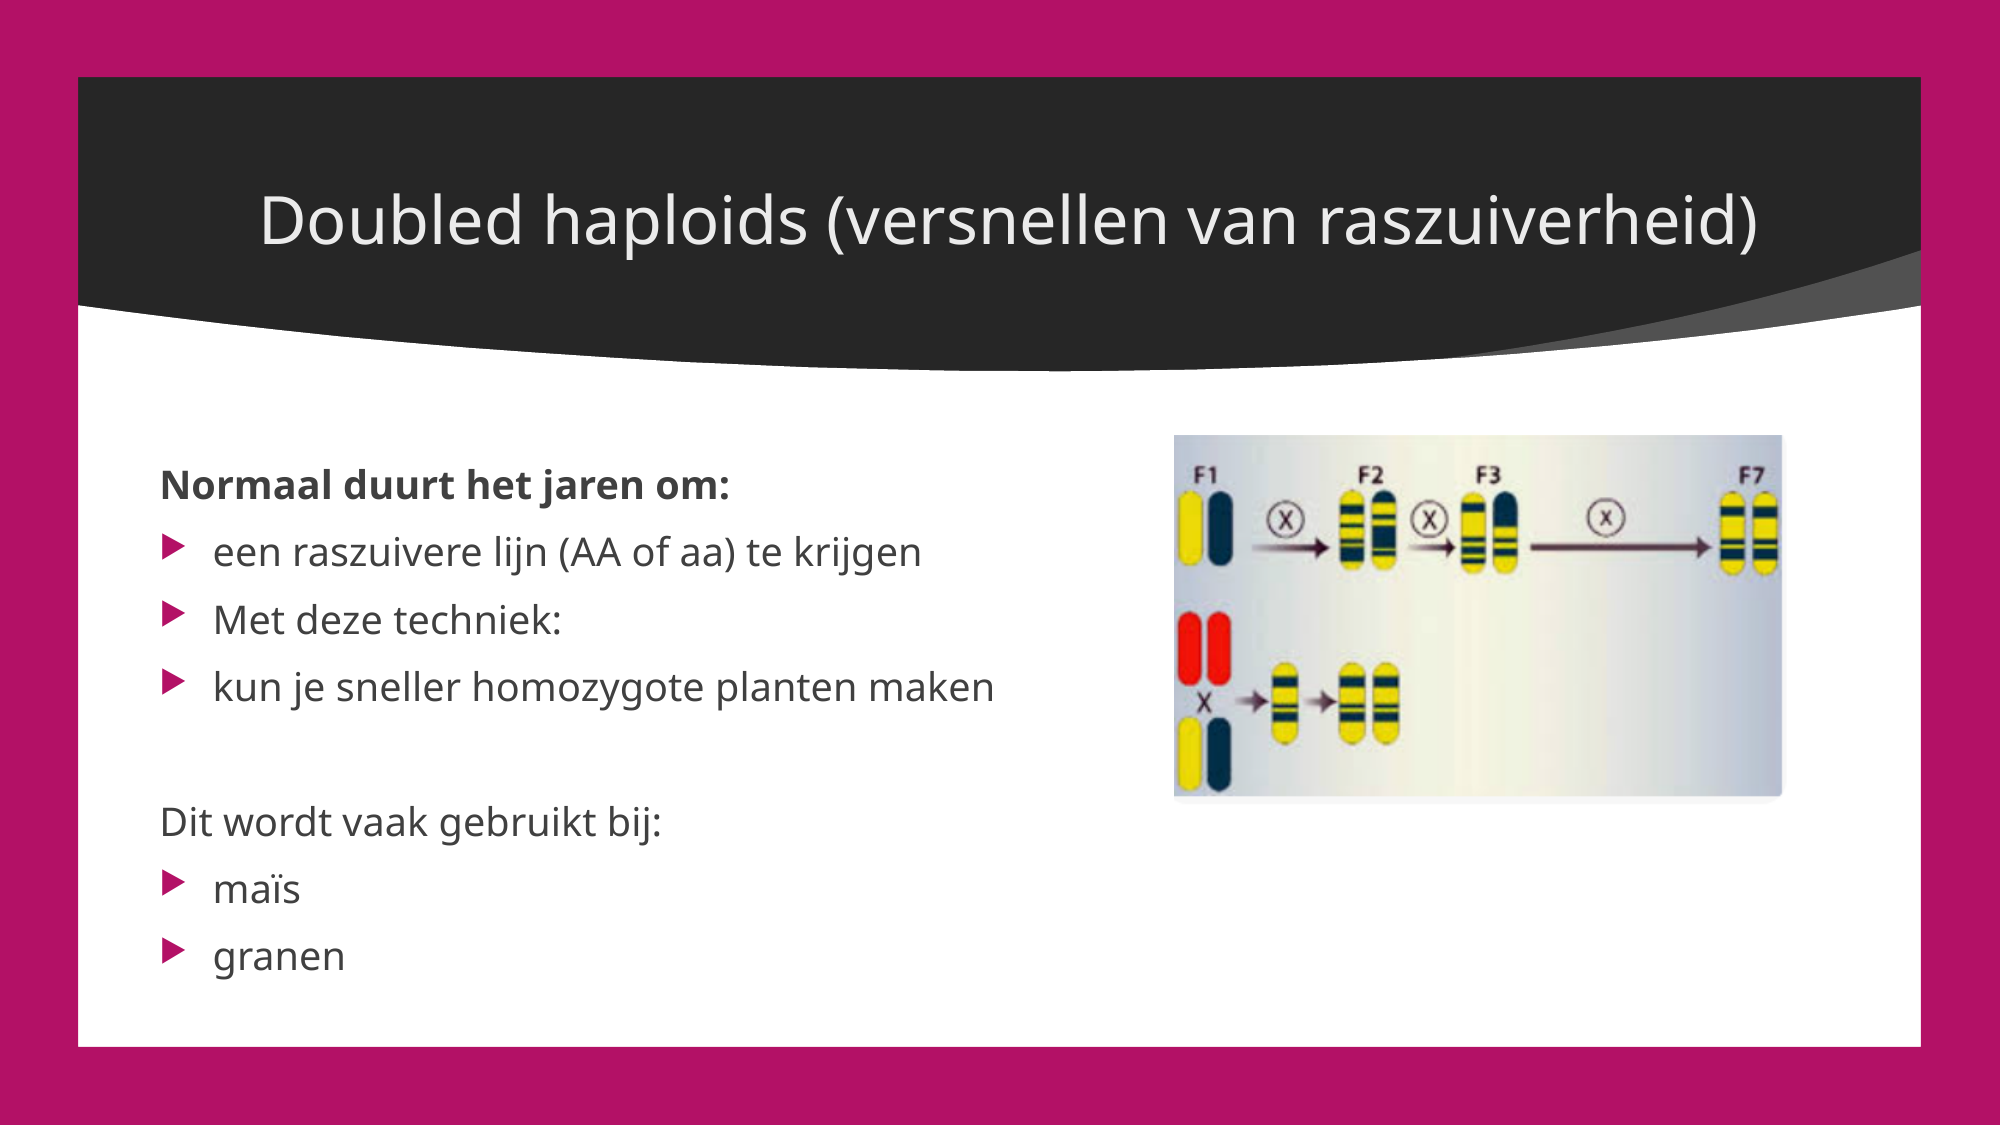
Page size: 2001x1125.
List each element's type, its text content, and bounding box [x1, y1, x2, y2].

text_box [0, 0, 2000, 1125]
picture [1173, 434, 1802, 809]
list Normaal duurt het jaren om: een raszuivere lijn (AA of aa) te krijgen Met deze techniek: kun je sneller homozygote planten maken Dit wordt vaak gebruikt bij: maïs granen [144, 452, 1724, 988]
title Doubled haploids (versnellen van raszuiverheid) [200, 137, 1819, 298]
text_box [79, 78, 1920, 1046]
